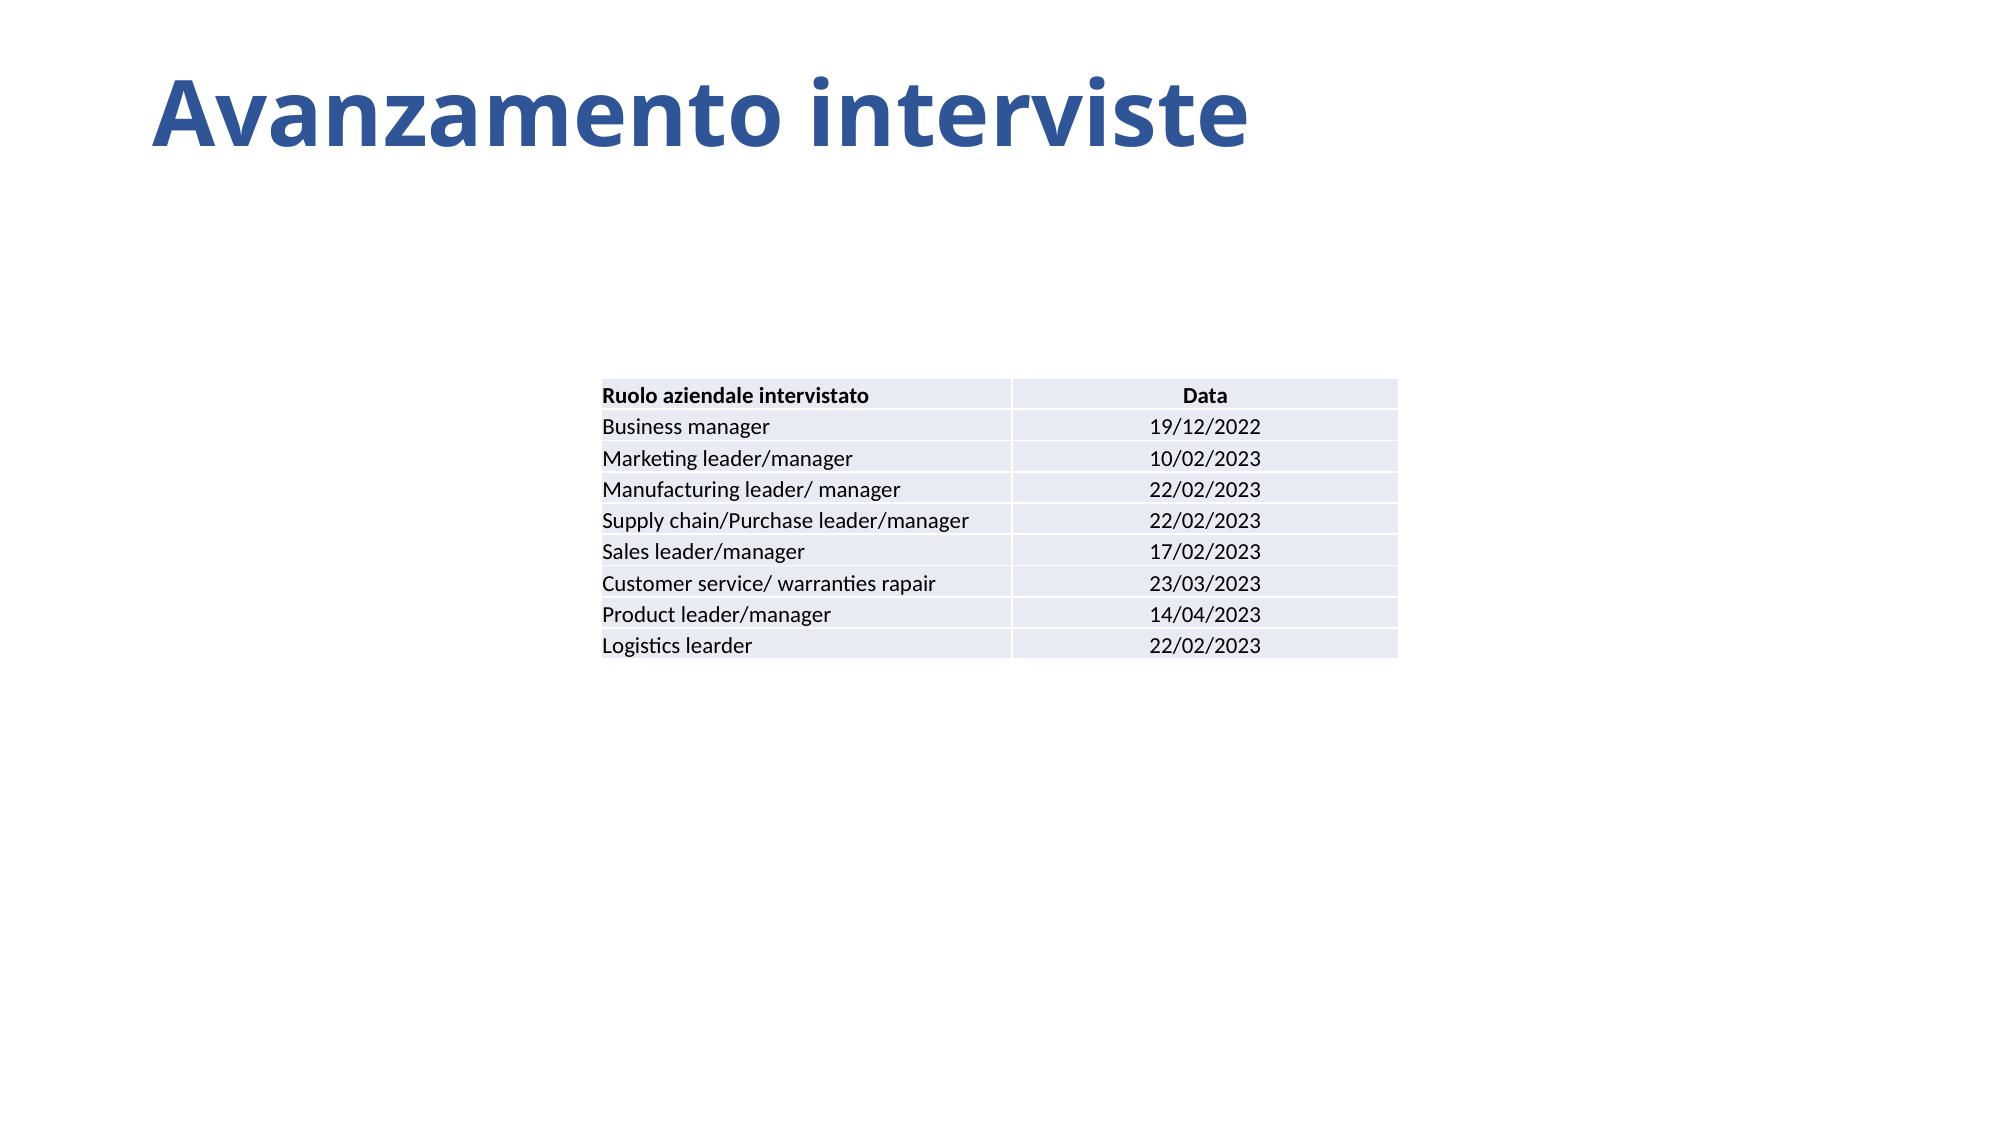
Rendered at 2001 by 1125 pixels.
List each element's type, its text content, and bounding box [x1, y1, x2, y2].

table_cell 14/04/2023 [1013, 598, 1398, 627]
table_header Ruolo aziendale intervistato [602, 379, 1011, 408]
table_header Data [1013, 379, 1398, 408]
table_cell 19/12/2022 [1013, 410, 1398, 440]
table_cell Product leader/manager [602, 598, 1011, 627]
table_cell 17/02/2023 [1013, 535, 1398, 565]
table_cell 23/03/2023 [1013, 566, 1398, 596]
table_cell Marketing leader/manager [602, 441, 1011, 471]
table_cell 10/02/2023 [1013, 441, 1398, 471]
table_cell Logistics learder [602, 629, 1011, 658]
table_cell Customer service/ warranties rapair [602, 566, 1011, 596]
text_box Avanzamento interviste [137, 59, 1863, 278]
table_cell 22/02/2023 [1013, 504, 1398, 533]
table_cell Sales leader/manager [602, 535, 1011, 565]
table_cell 22/02/2023 [1013, 629, 1398, 658]
table_cell 22/02/2023 [1013, 473, 1398, 502]
table_cell Manufacturing leader/ manager [602, 473, 1011, 502]
table_cell Business manager [602, 410, 1011, 440]
table_cell Supply chain/Purchase leader/manager [602, 504, 1011, 533]
